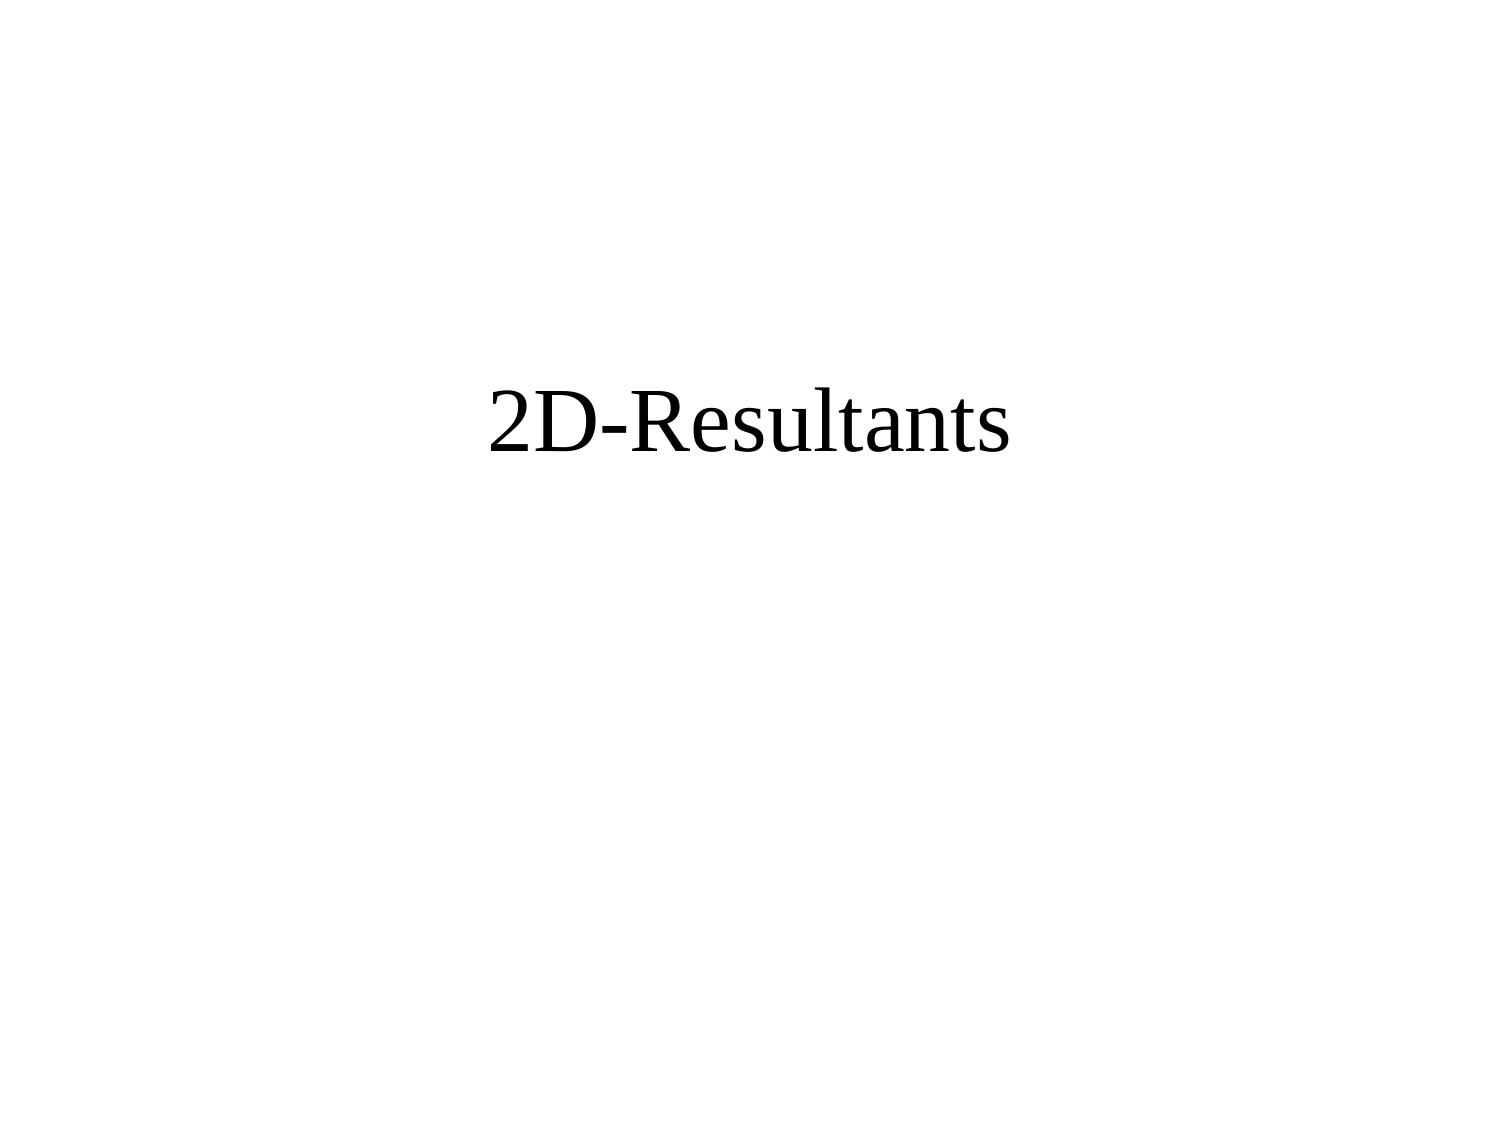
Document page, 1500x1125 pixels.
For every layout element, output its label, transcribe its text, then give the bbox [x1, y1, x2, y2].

title 2D-Resultants [112, 349, 1388, 591]
